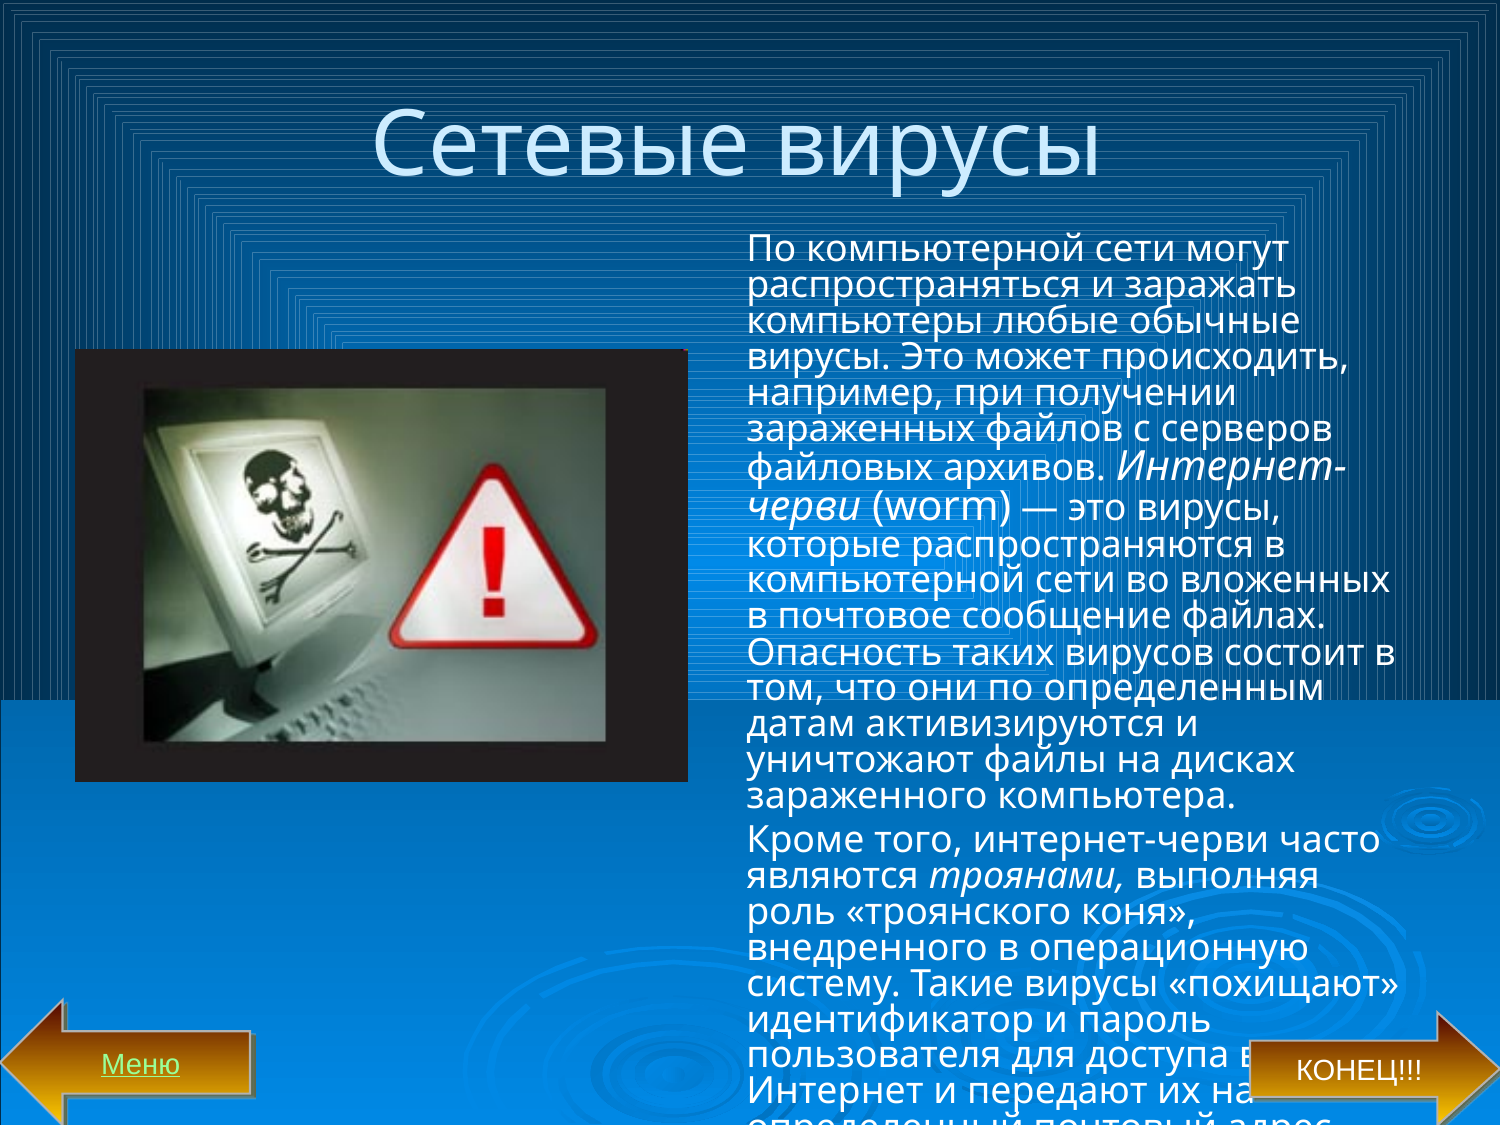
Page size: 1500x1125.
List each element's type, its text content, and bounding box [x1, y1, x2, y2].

title Сетевые вирусы [74, 45, 1426, 233]
picture [74, 349, 688, 783]
list По компьютерной сети могут распространяться и заражать компьютеры любые обычные вирусы. Это может происходить, например, при получении зараженных файлов с серверов файловых архивов. Интернет-черви (worm) — это вирусы, которые распространяются в компьютерной сети во вложенных в почтовое сообщение файлах. Опасность таких вирусов состоит в том, что они по определенным датам активизируются и уничтожают файлы на дисках зараженного компьютера. Кроме того, интернет-черви часто являются троянами, выполняя роль «троянского коня», внедренного в операционную систему. Такие вирусы «похищают» идентификатор и пароль пользователя для доступа в Интернет и передают их на определенный почтовый адрес. [674, 224, 1426, 1076]
text_box Меню [0, 999, 250, 1125]
text_box КОНЕЦ!!! [1250, 1012, 1500, 1125]
